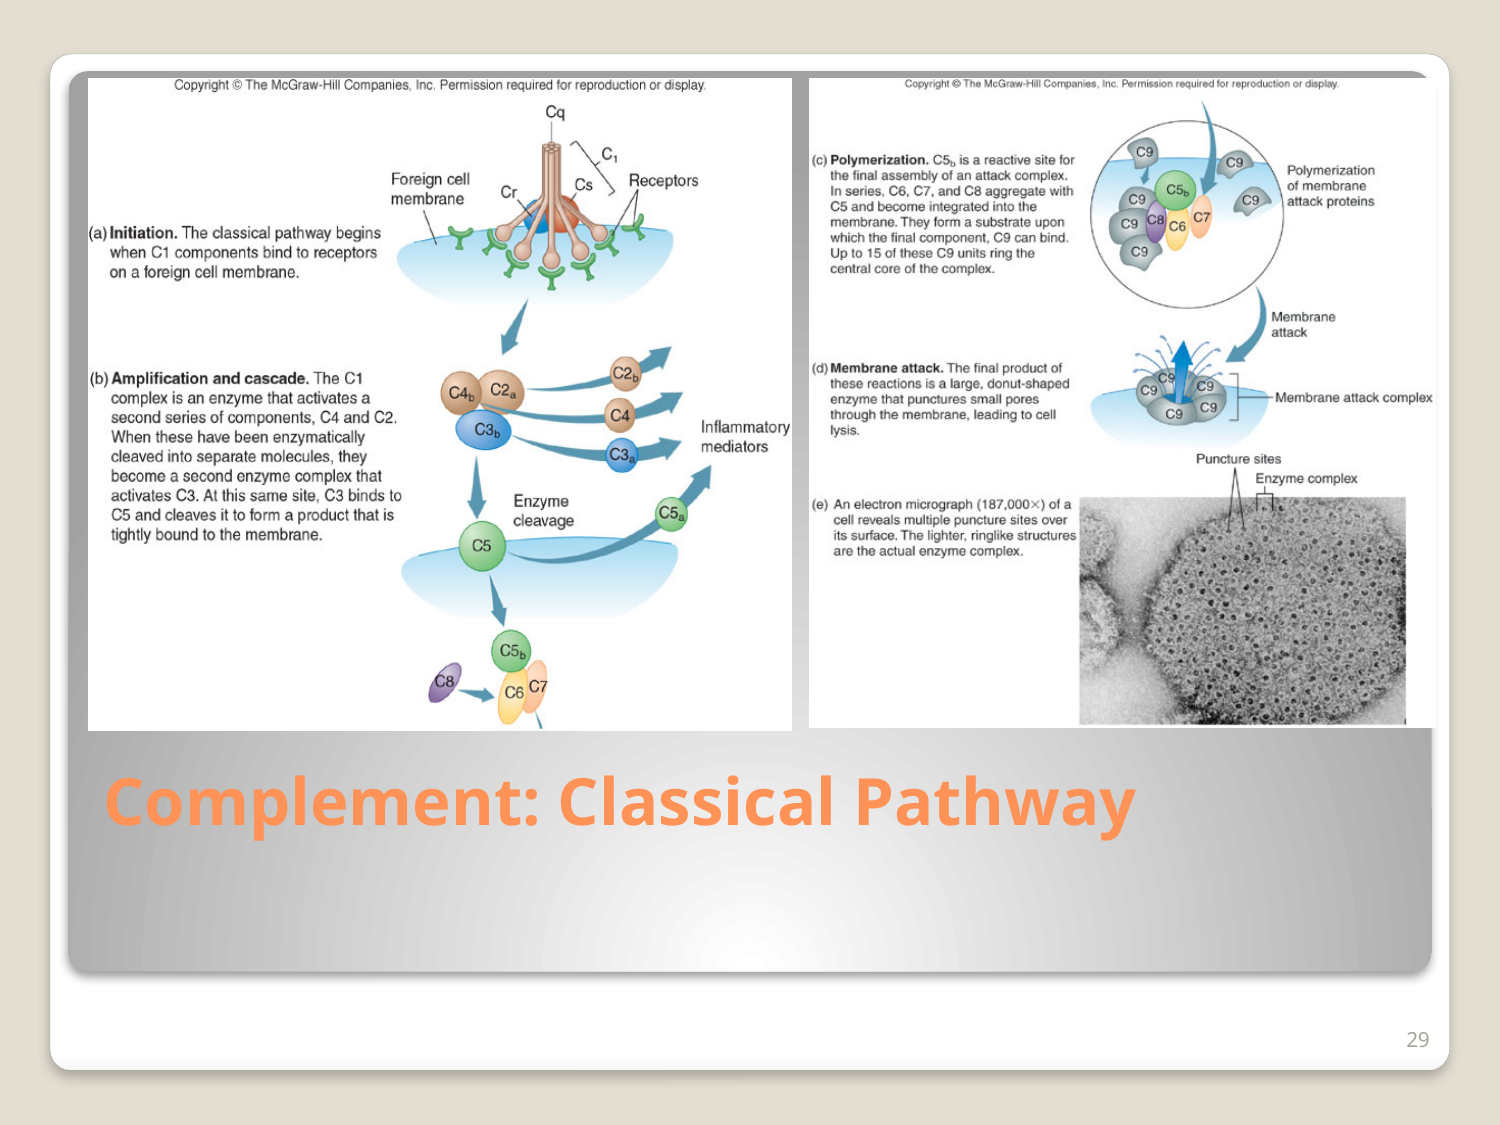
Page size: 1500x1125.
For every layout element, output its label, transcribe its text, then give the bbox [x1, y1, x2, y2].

title Complement: Classical Pathway [88, 751, 1431, 924]
picture [88, 77, 792, 731]
picture [808, 77, 1436, 729]
slide_number 29 [1369, 1002, 1445, 1063]
